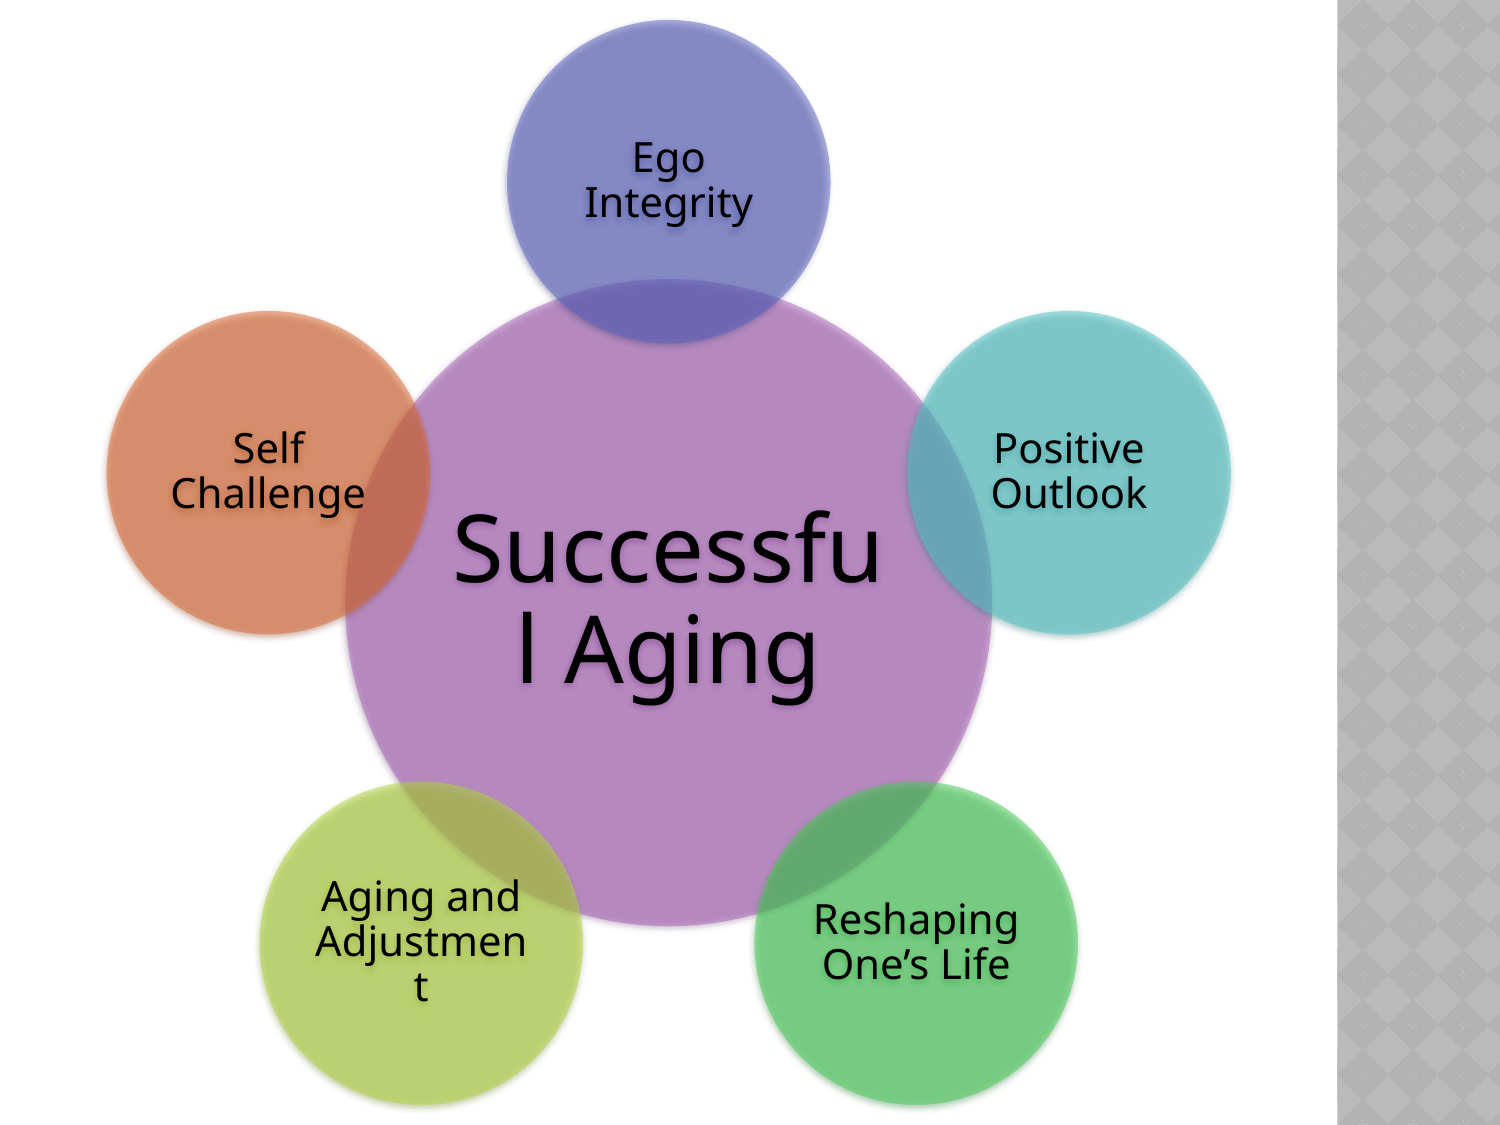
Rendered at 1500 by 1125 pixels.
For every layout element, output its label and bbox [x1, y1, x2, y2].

list [0, 0, 1338, 1125]
